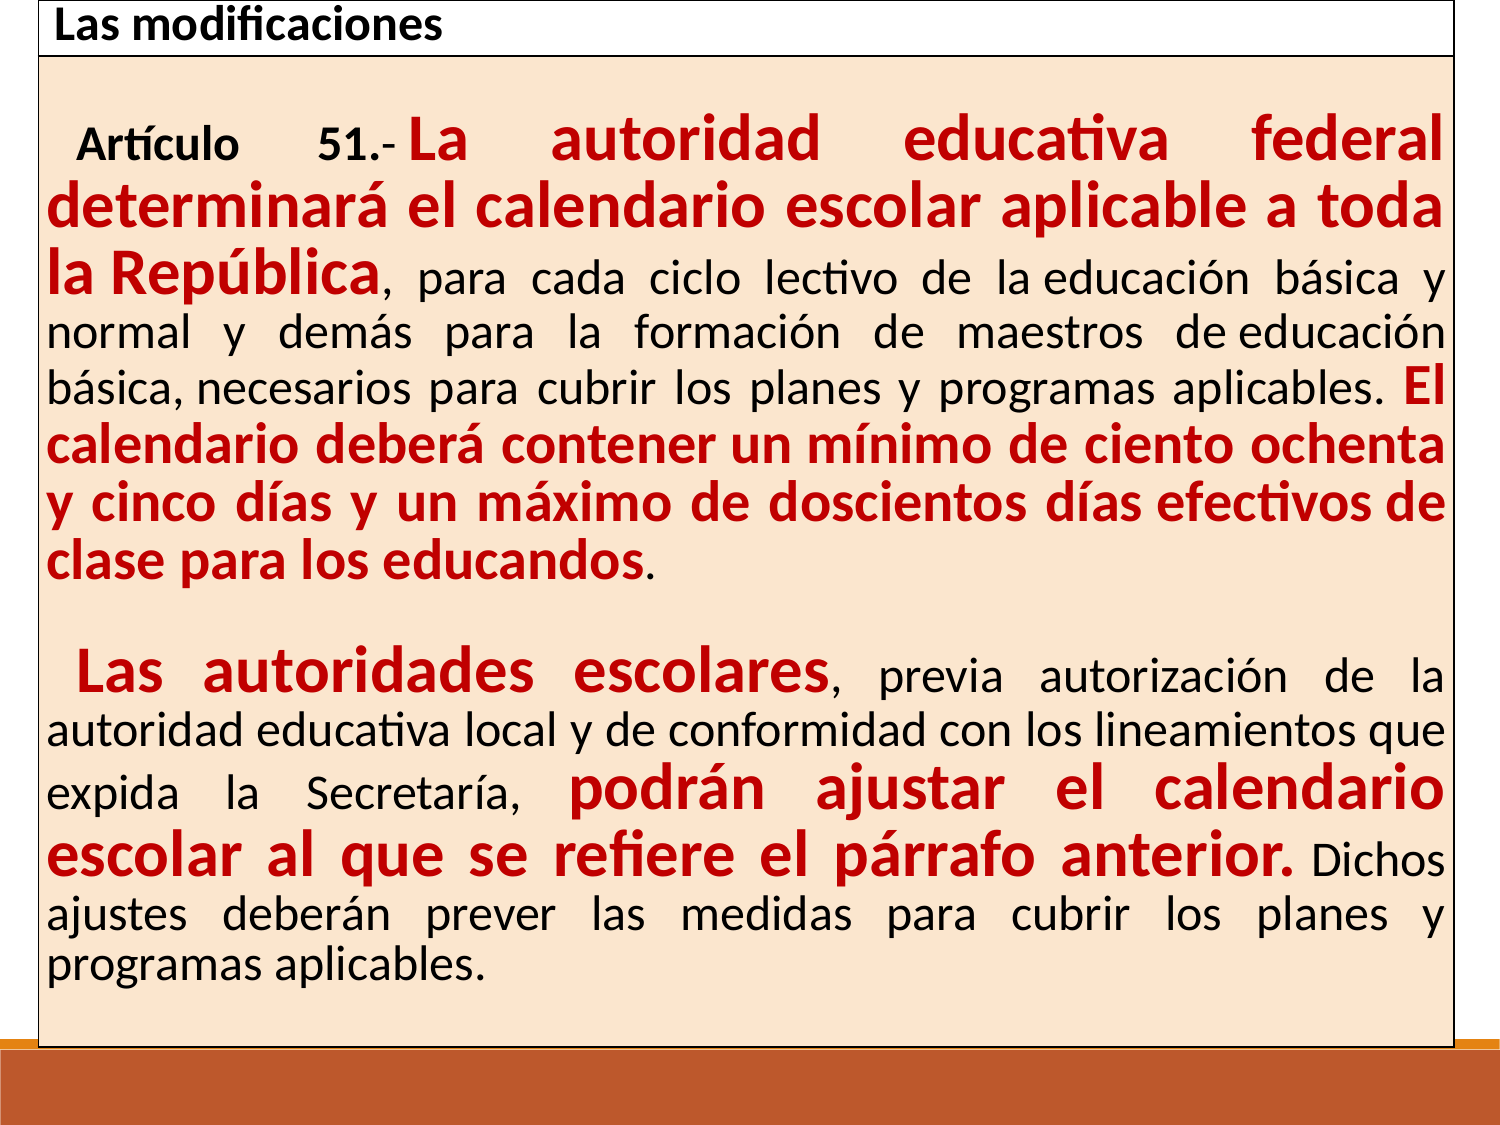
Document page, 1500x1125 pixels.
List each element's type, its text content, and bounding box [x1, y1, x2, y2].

table_cell Artículo 51.- La autoridad educativa federal determinará el calendario escolar aplicable a toda la República, para cada ciclo lectivo de la educación básica y normal y demás para la formación de maestros de educación básica, necesarios para cubrir los planes y programas aplicables. El calendario deberá contener un mínimo de ciento ochenta y cinco días y un máximo de doscientos días efectivos de clase para los educandos. Las autoridades escolares, previa autorización de la autoridad educativa local y de conformidad con los lineamientos que expida la Secretaría, podrán ajustar el calendario escolar al que se refiere el párrafo anterior. Dichos ajustes deberán prever las medidas para cubrir los planes y programas aplicables. [39, 57, 1453, 1046]
table_header Las modificaciones [39, 1, 1453, 55]
